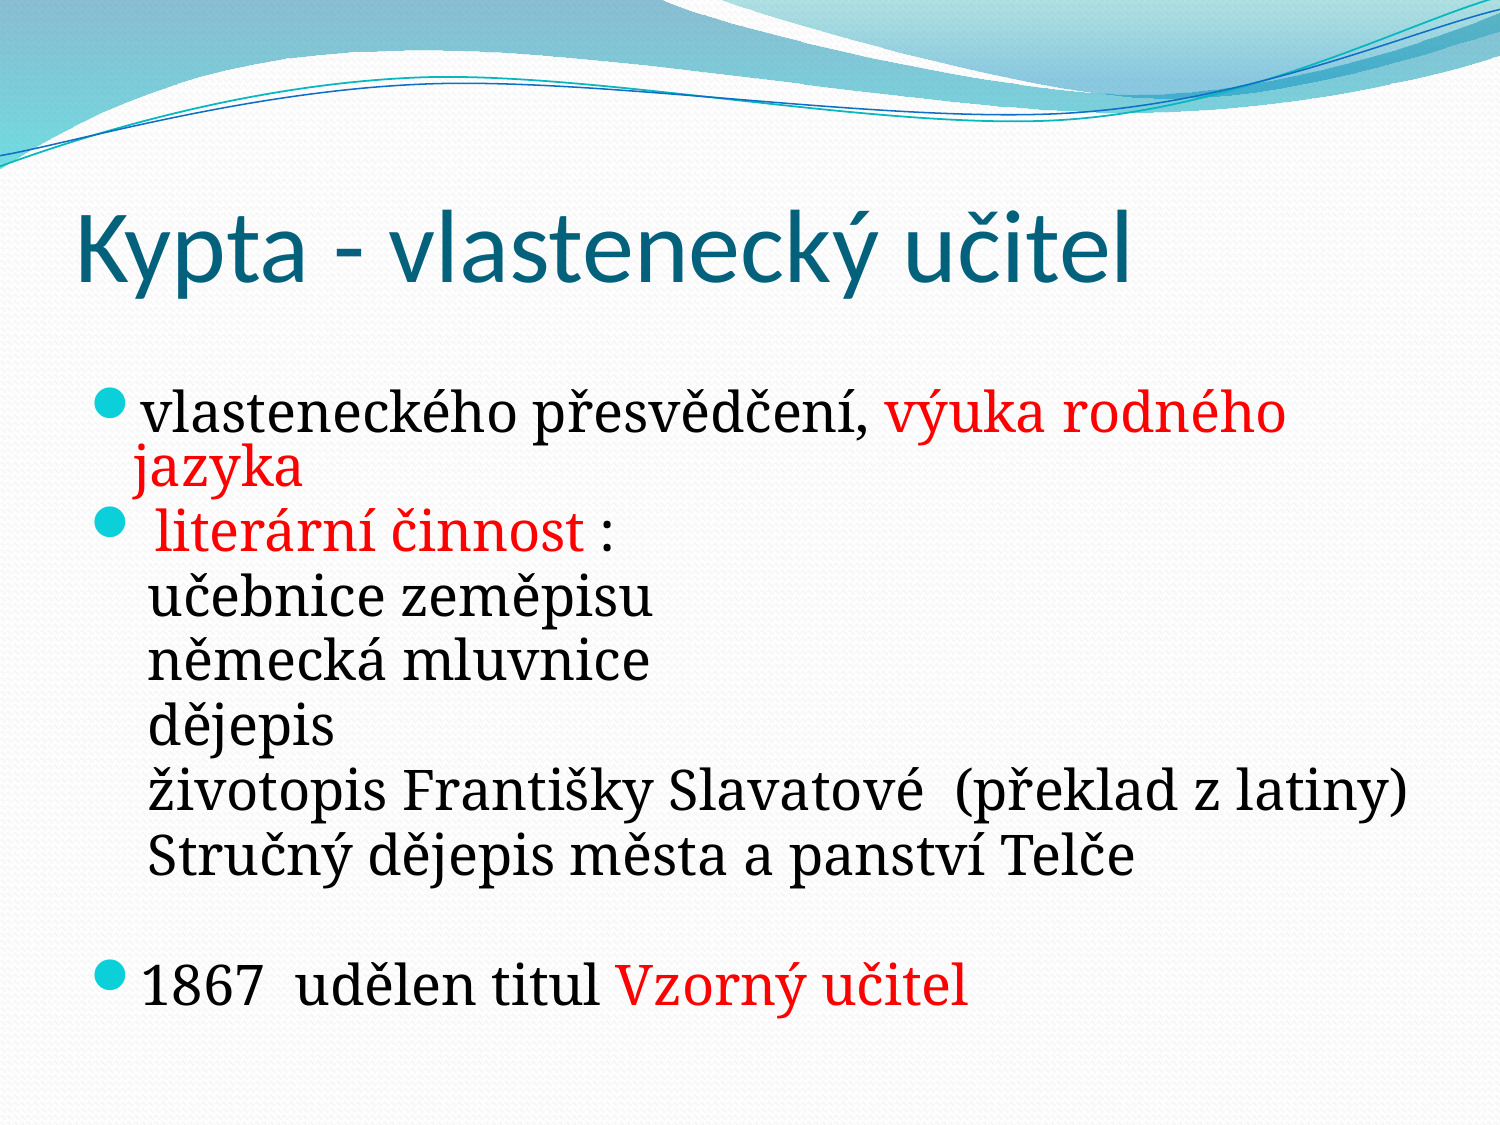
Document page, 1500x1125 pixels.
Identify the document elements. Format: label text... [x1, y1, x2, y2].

list vlasteneckého přesvědčení, výuka rodného jazyka literární činnost : učebnice zeměpisu německá mluvnice dějepis životopis Františky Slavatové (překlad z latiny) Stručný dějepis města a panství Telče 1867 udělen titul Vzorný učitel [74, 317, 1426, 1038]
title Kypta - vlastenecký učitel [74, 115, 1426, 304]
